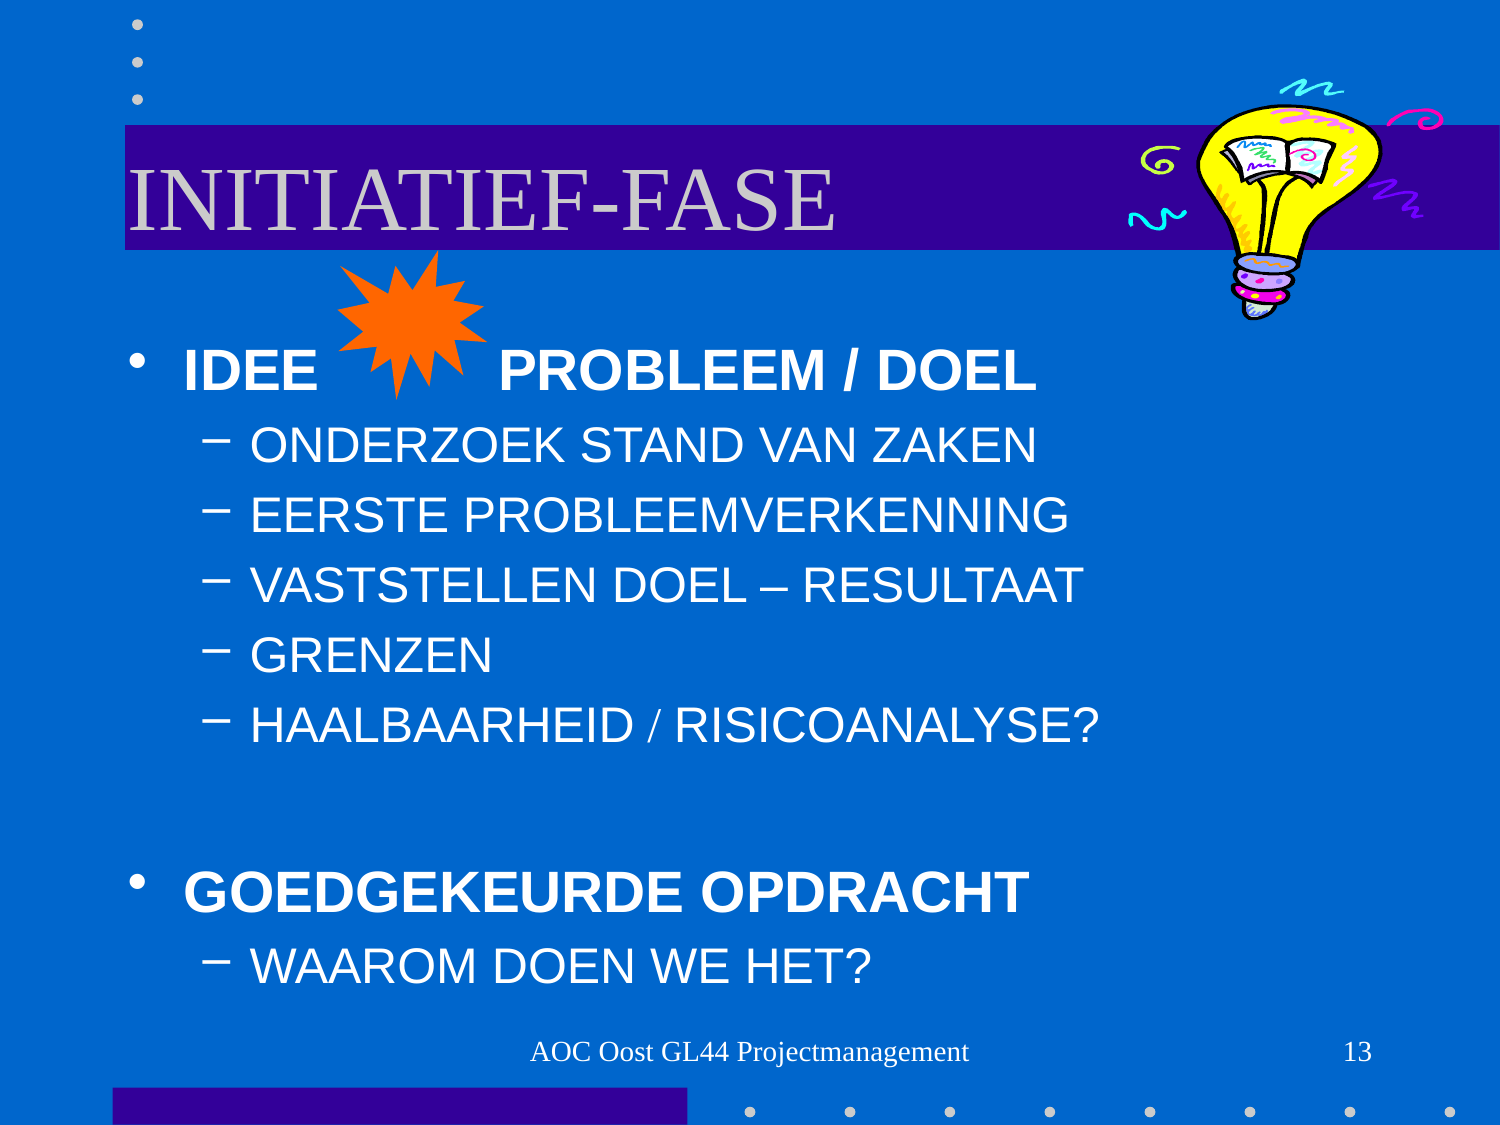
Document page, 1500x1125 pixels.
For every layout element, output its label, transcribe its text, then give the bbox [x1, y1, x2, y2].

slide_number 13 [1074, 1012, 1388, 1088]
list IDEE PROBLEEM / DOEL ONDERZOEK STAND VAN ZAKEN EERSTE PROBLEEMVERKENNING VASTSTELLEN DOEL – RESULTAAT GRENZEN HAALBAARHEID / RISICOANALYSE? GOEDGEKEURDE OPDRACHT WAAROM DOEN WE HET? [112, 324, 1388, 1000]
picture [1120, 74, 1452, 326]
text_box [337, 249, 488, 400]
footer AOC Oost GL44 Projectmanagement [512, 1012, 988, 1088]
title INITIATIEF-FASE [112, 99, 1115, 288]
